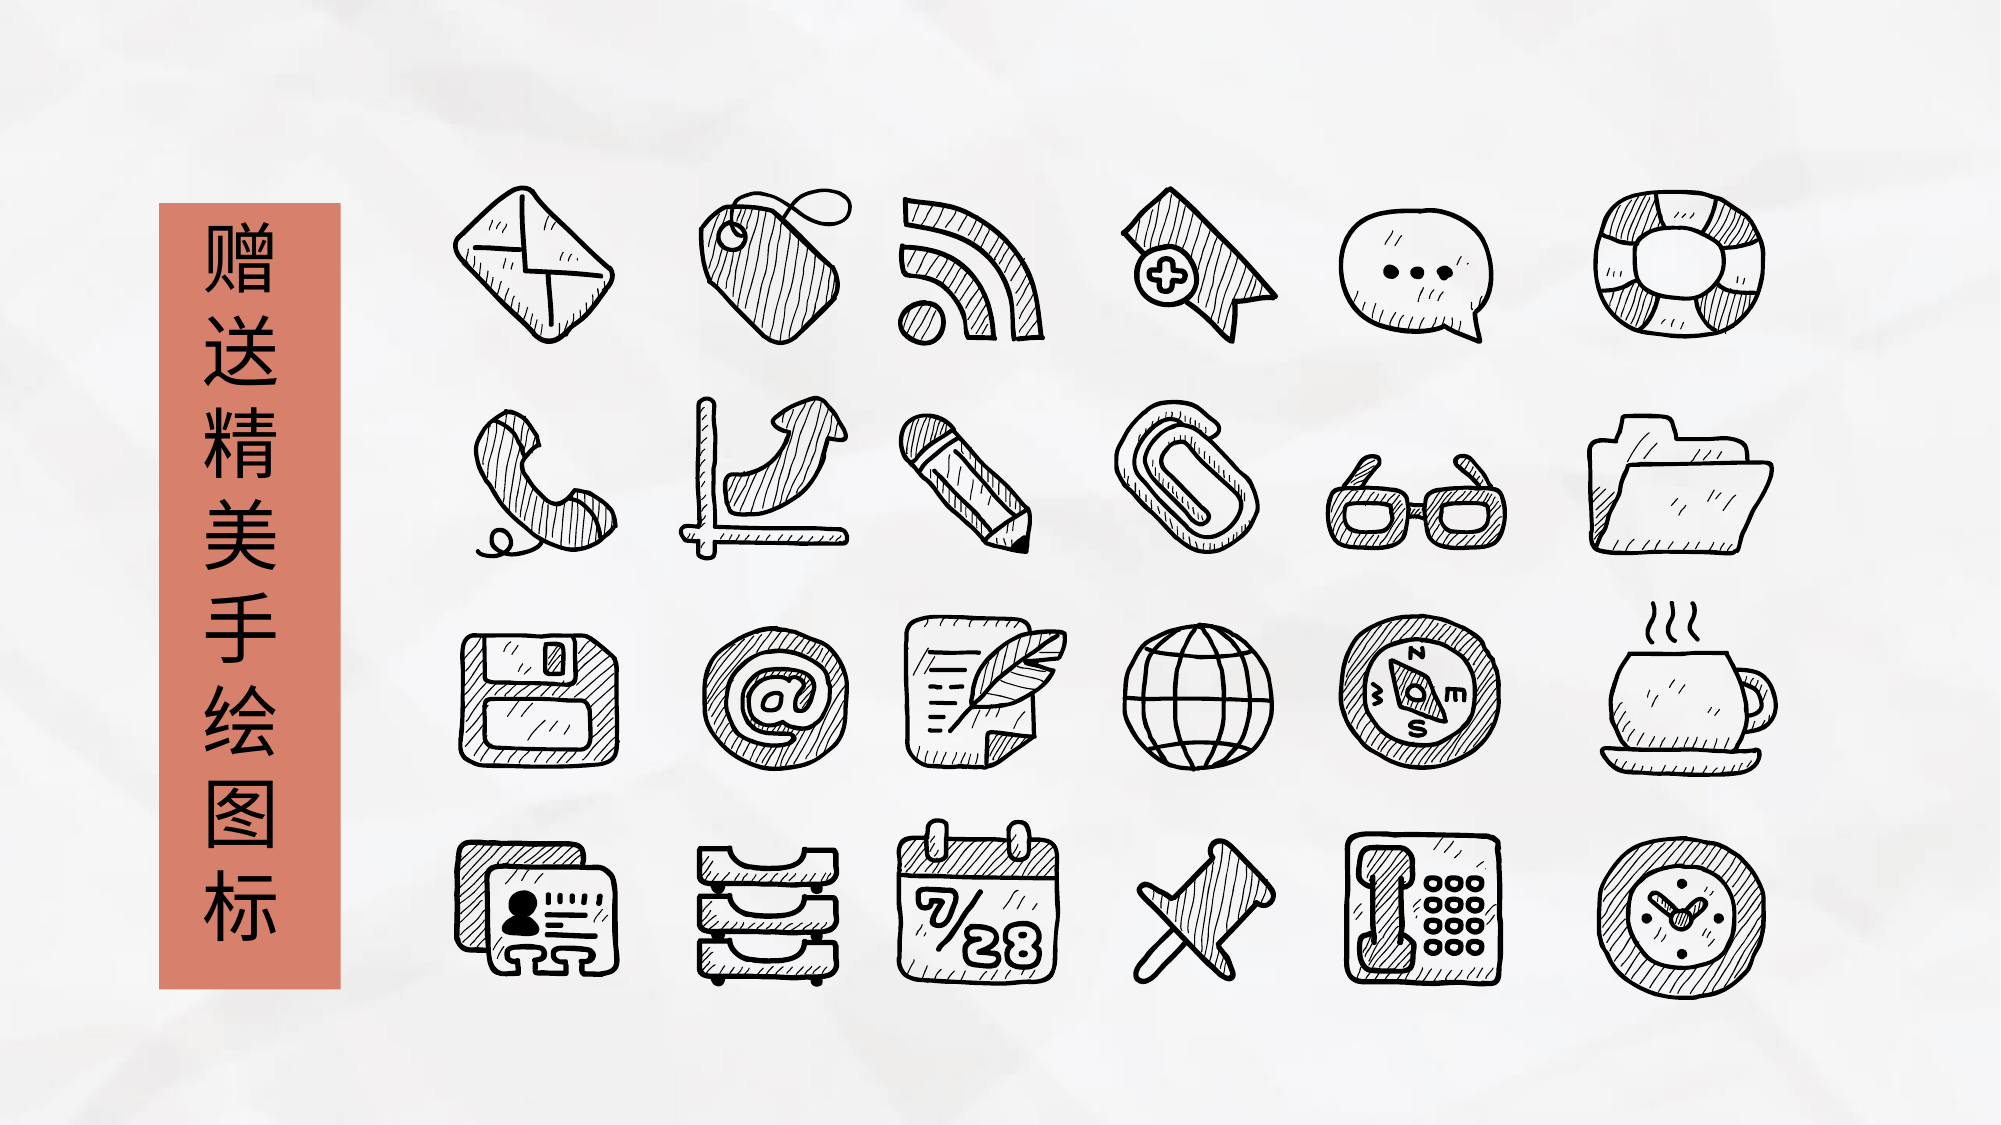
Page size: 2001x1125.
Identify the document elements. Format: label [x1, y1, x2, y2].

text_box [678, 523, 701, 544]
text_box [698, 188, 852, 346]
text_box [1599, 650, 1778, 777]
picture [0, 0, 2001, 1125]
text_box [696, 845, 840, 987]
text_box [1645, 601, 1657, 645]
text_box [713, 524, 850, 546]
text_box [898, 243, 998, 341]
text_box [574, 504, 579, 547]
text_box [898, 300, 946, 346]
text_box [953, 449, 1016, 517]
text_box [1408, 502, 1426, 508]
text_box [1122, 622, 1274, 772]
text_box [1114, 399, 1260, 554]
text_box [560, 504, 566, 545]
text_box [1665, 601, 1678, 643]
text_box [722, 395, 848, 517]
text_box [1406, 514, 1427, 521]
text_box [1438, 500, 1491, 535]
text_box [1010, 535, 1028, 552]
text_box [1587, 413, 1774, 556]
text_box [1133, 838, 1277, 985]
text_box [1338, 613, 1501, 770]
text_box [1325, 485, 1412, 551]
text_box [903, 614, 1067, 770]
text_box [1453, 453, 1493, 489]
text_box [695, 396, 718, 528]
text_box [492, 418, 527, 458]
text_box [1343, 831, 1504, 987]
text_box [1338, 208, 1494, 344]
text_box [696, 538, 717, 561]
text_box [473, 409, 618, 552]
text_box [1687, 601, 1700, 642]
text_box [898, 413, 956, 467]
text_box [911, 429, 953, 464]
text_box [702, 625, 849, 772]
text_box [785, 402, 822, 500]
text_box [502, 436, 514, 502]
text_box [1120, 186, 1278, 344]
text_box [911, 430, 1032, 554]
text_box [159, 203, 341, 990]
text_box [902, 197, 1045, 342]
text_box [453, 185, 615, 344]
text_box [458, 633, 620, 769]
text_box [545, 504, 549, 539]
text_box [538, 501, 545, 535]
text_box [508, 448, 520, 509]
text_box [1341, 454, 1382, 490]
text_box [519, 442, 578, 507]
text_box [581, 509, 586, 546]
text_box [475, 527, 545, 559]
text_box [1593, 189, 1766, 339]
text_box [520, 422, 525, 442]
text_box [454, 839, 620, 978]
text_box [932, 468, 992, 533]
text_box [896, 818, 1061, 986]
text_box [1596, 836, 1766, 1000]
text_box [1421, 485, 1507, 551]
text_box [494, 428, 505, 489]
text_box [917, 435, 961, 473]
text_box [1342, 500, 1395, 535]
text_box [566, 496, 603, 539]
text_box [551, 507, 558, 538]
text_box [910, 419, 920, 458]
